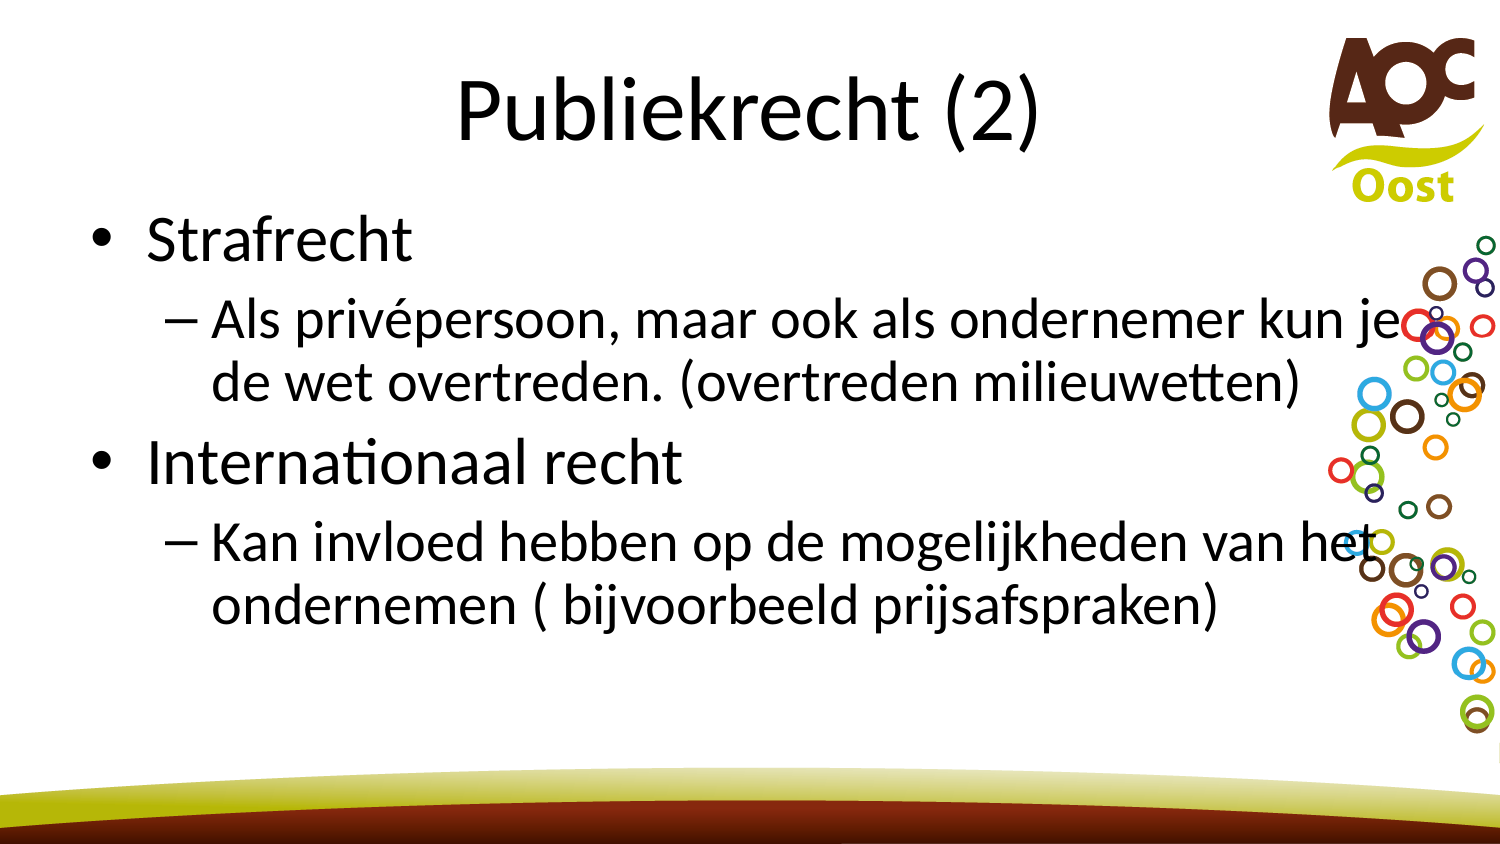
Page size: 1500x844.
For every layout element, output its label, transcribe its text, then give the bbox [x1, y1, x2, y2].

title Publiekrecht (2) [75, 33, 1425, 175]
list Strafrecht Als privépersoon, maar ook als ondernemer kun je de wet overtreden. (overtreden milieuwetten) Internationaal recht Kan invloed hebben op de mogelijkheden van het ondernemen ( bijvoorbeeld prijsafspraken) [75, 196, 1425, 754]
picture [0, 0, 1500, 844]
